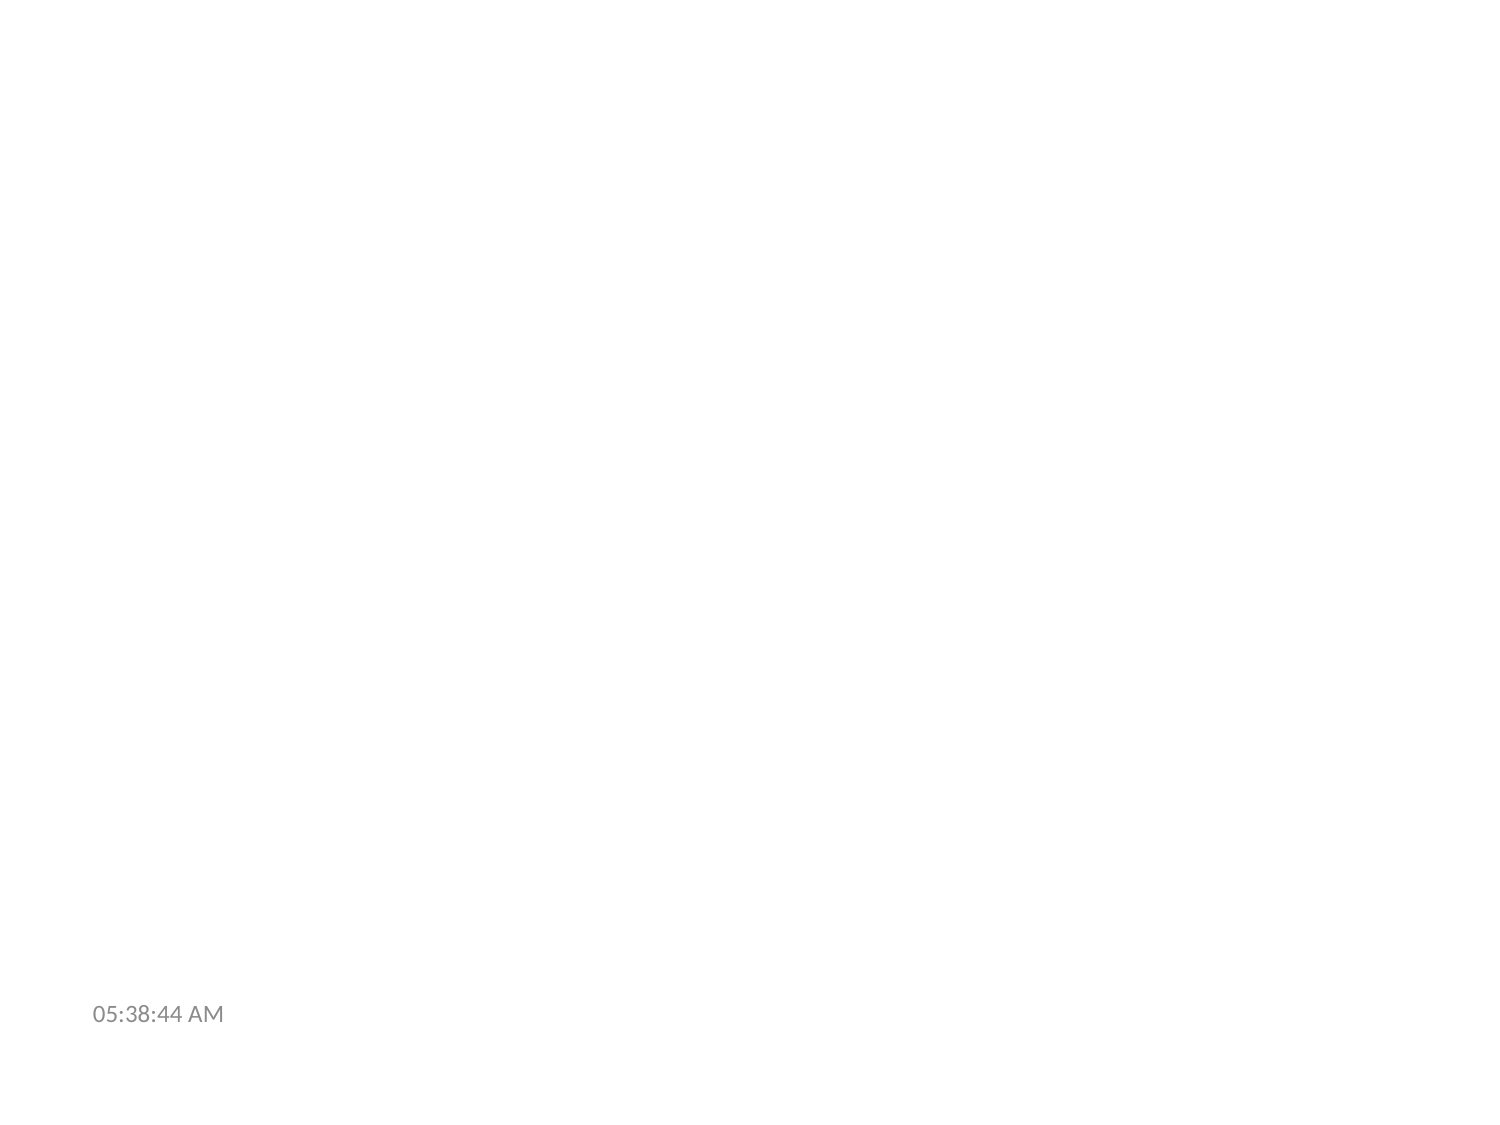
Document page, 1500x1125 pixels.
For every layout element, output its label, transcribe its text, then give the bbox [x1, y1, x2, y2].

text_box 3:35:09 PM [77, 982, 428, 1043]
